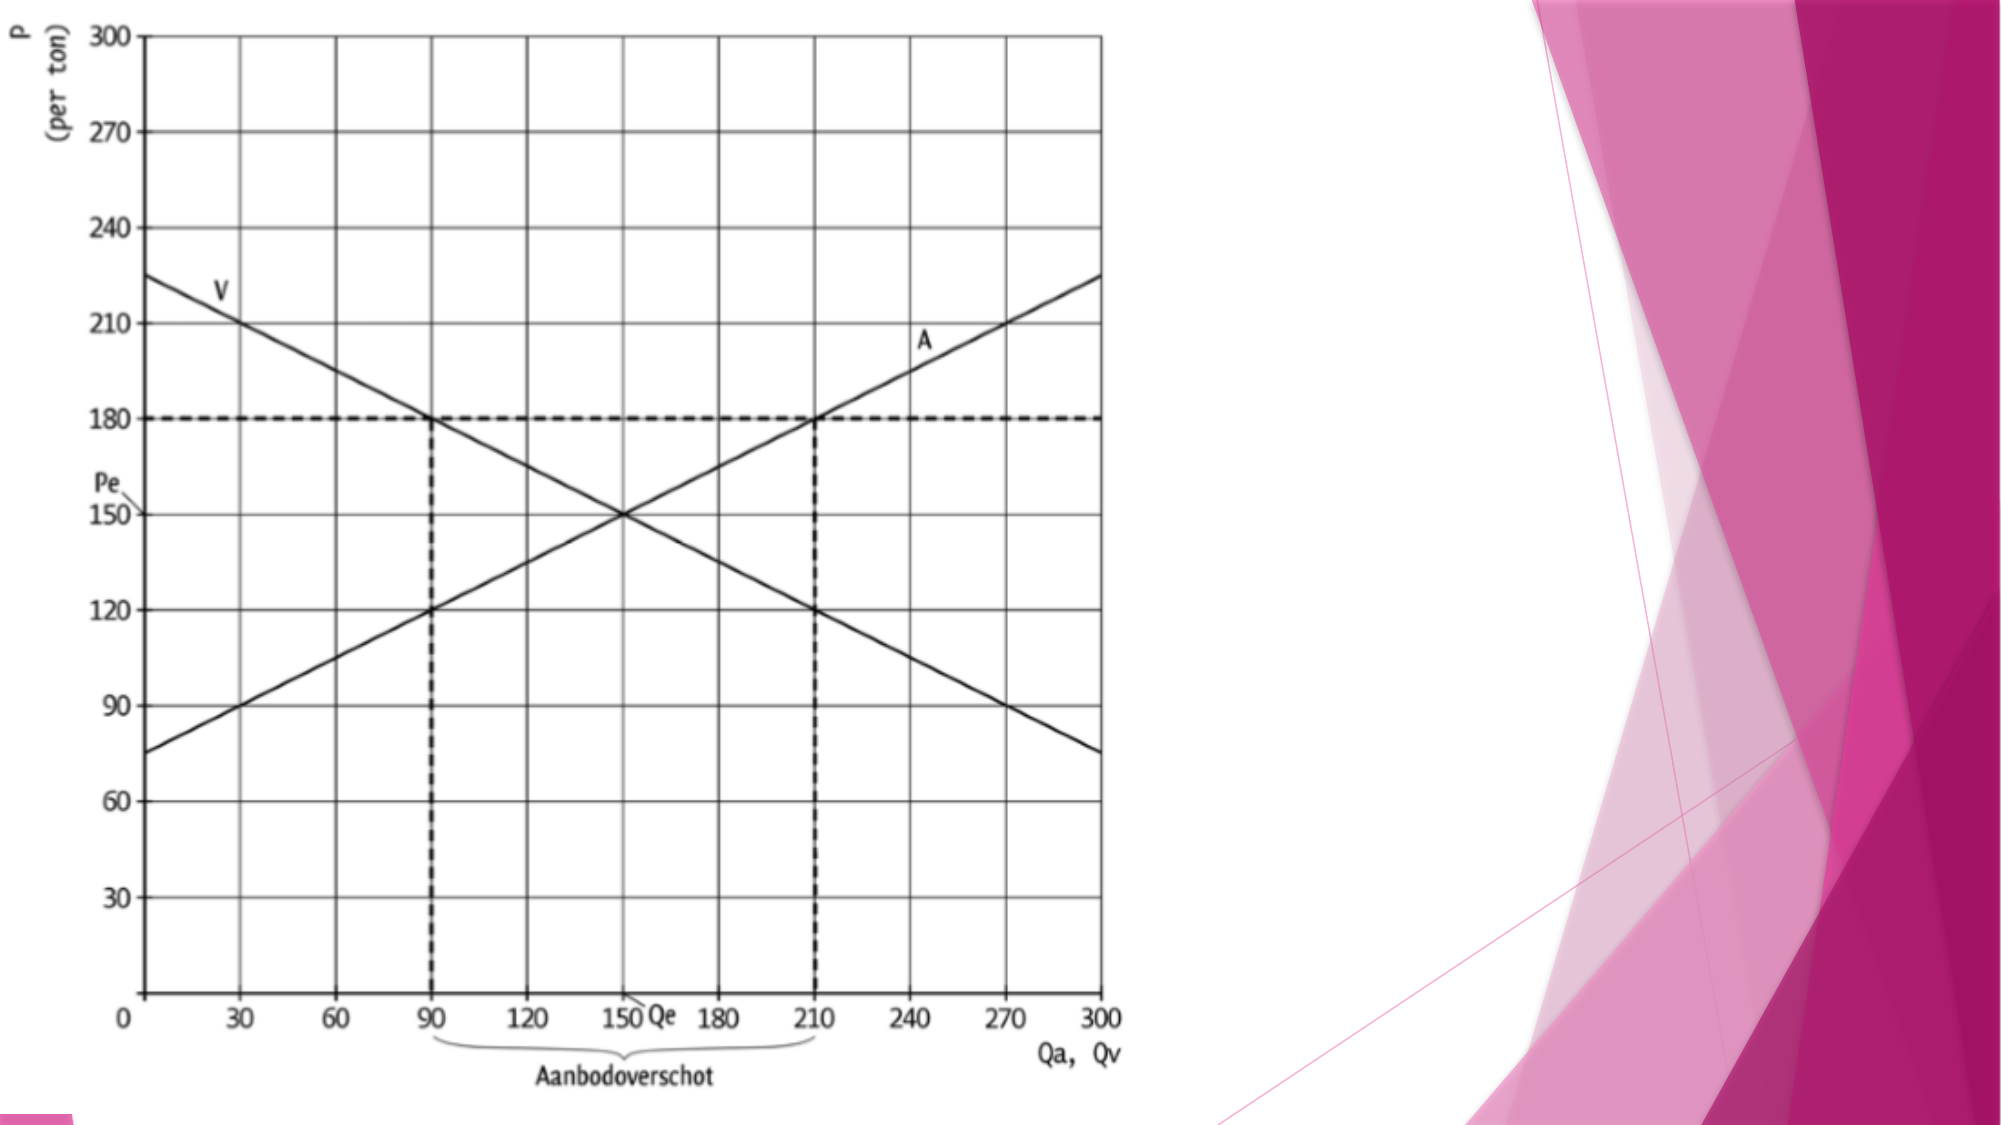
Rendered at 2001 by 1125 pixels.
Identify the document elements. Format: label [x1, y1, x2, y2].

picture [0, 0, 1140, 1114]
